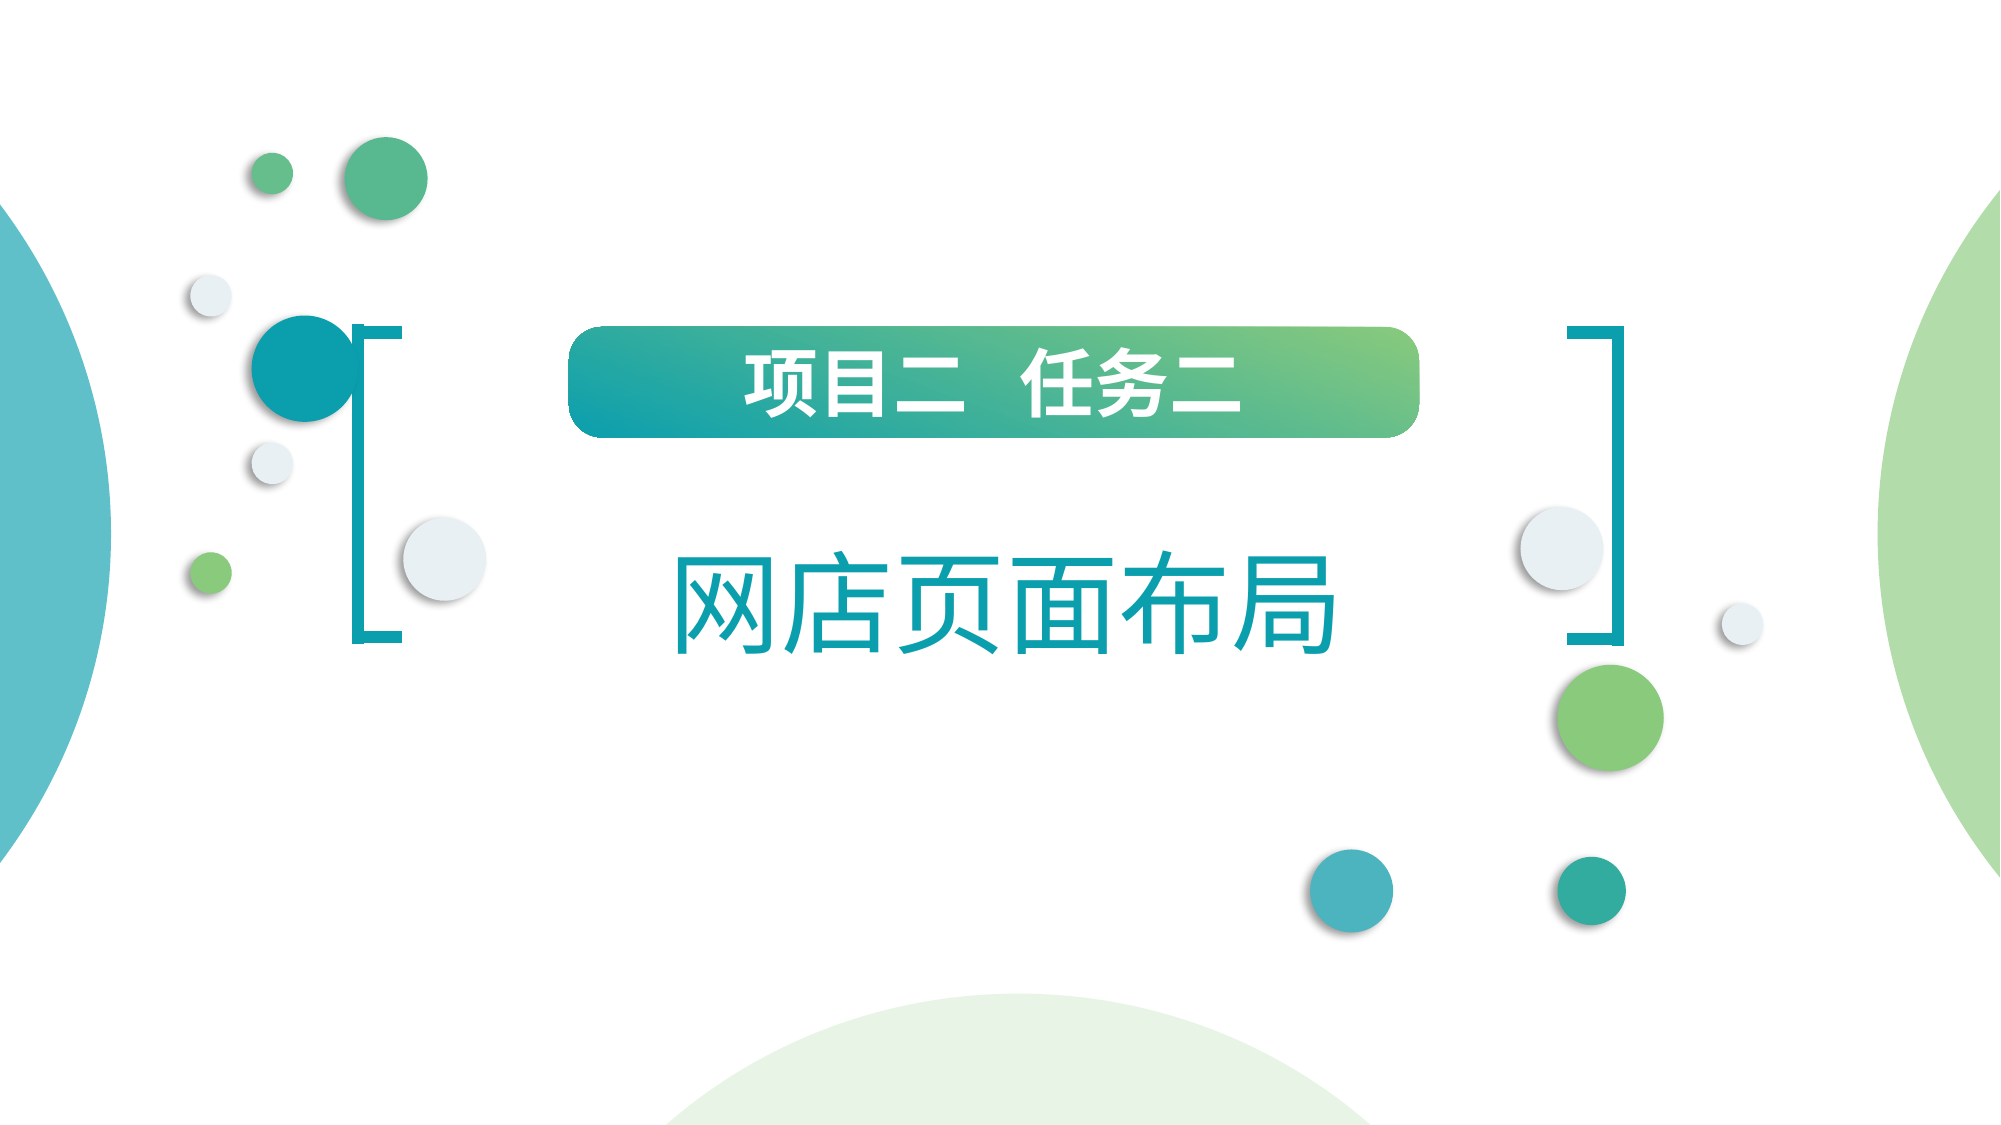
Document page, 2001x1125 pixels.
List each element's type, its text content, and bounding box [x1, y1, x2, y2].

text_box [1876, 188, 2000, 880]
text_box [1309, 848, 1395, 934]
text_box [343, 136, 429, 222]
text_box 项目二 任务二 [620, 329, 1368, 434]
text_box [1519, 506, 1566, 592]
text_box [250, 314, 356, 423]
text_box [356, 324, 403, 645]
text_box [189, 274, 233, 318]
text_box [403, 516, 488, 602]
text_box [1566, 326, 1620, 647]
text_box [250, 151, 295, 196]
text_box [189, 551, 233, 595]
text_box 网店页面布局 [459, 525, 1553, 676]
text_box [664, 992, 1373, 1125]
text_box [0, 202, 113, 865]
text_box [1720, 602, 1765, 647]
text_box [1556, 855, 1627, 927]
text_box [1556, 663, 1665, 773]
text_box [567, 325, 1421, 439]
text_box [250, 441, 295, 486]
